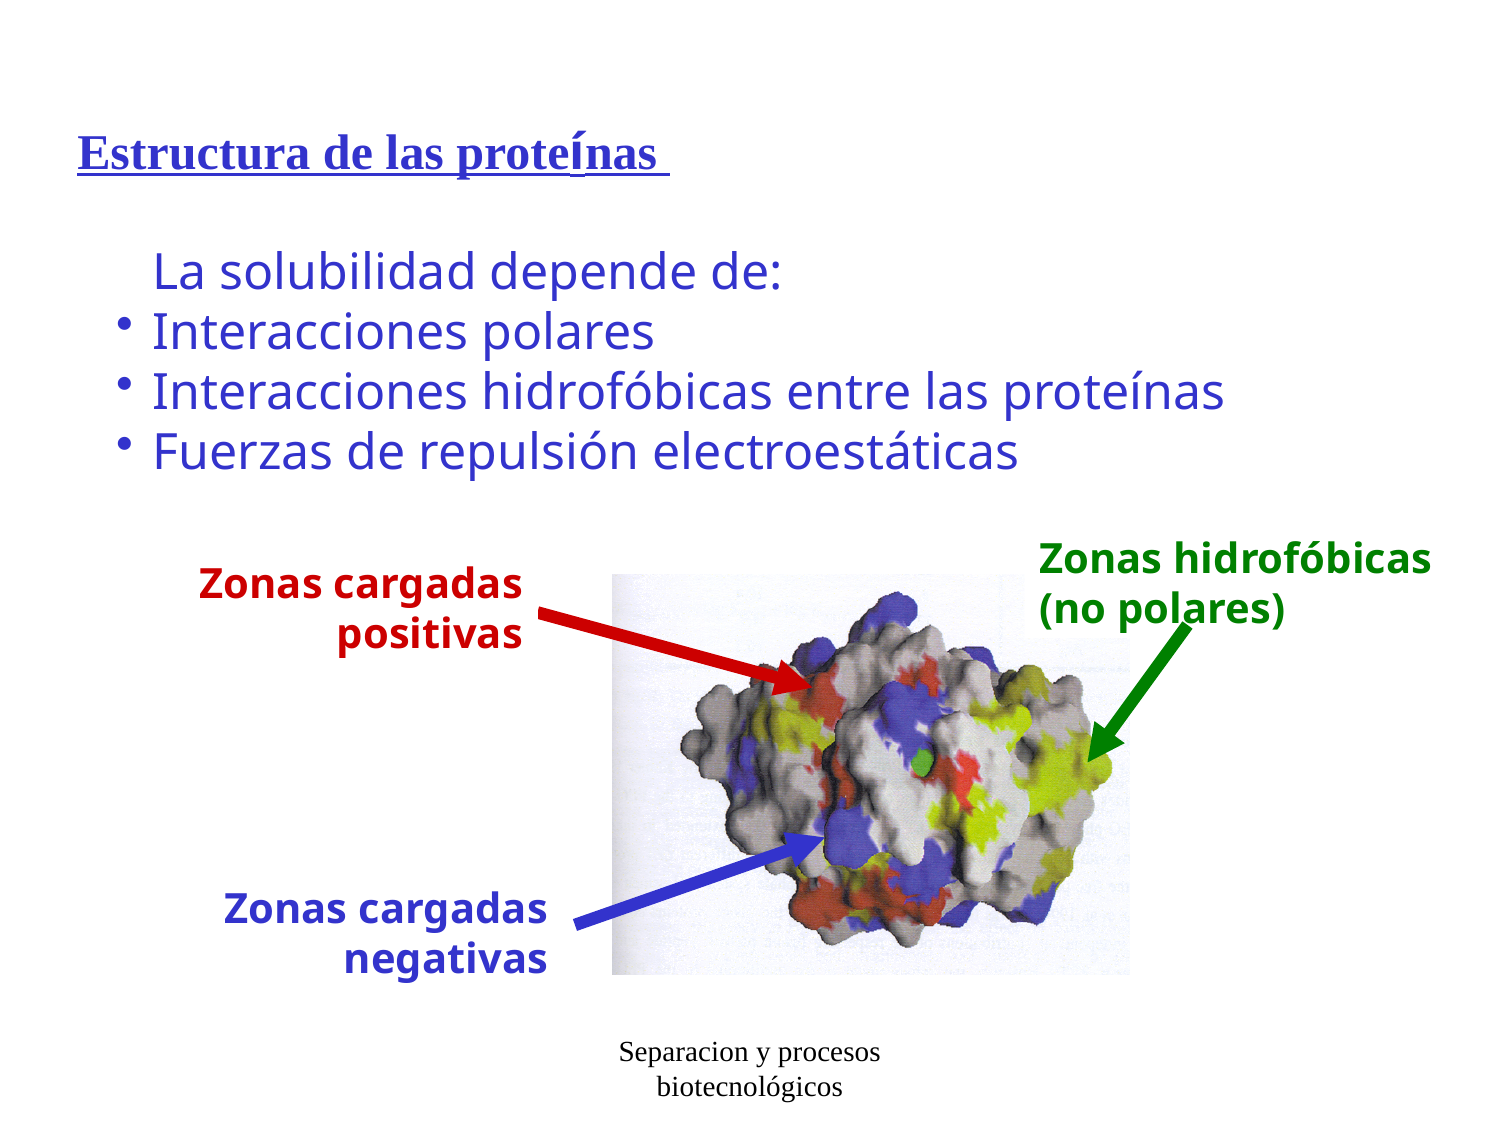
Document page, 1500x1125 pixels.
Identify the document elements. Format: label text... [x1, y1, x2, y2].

text_box [734, 994, 1213, 1070]
text_box Zonas cargadas positivas [62, 549, 538, 664]
text_box Estructura de las proteínas La solubilidad depende de: Interacciones polares Interacciones hidrofóbicas entre las proteínas Fuerzas de repulsión electroestáticas [62, 112, 1450, 488]
text_box Zonas hidrofóbicas (no polares) [1024, 524, 1500, 639]
picture [612, 574, 1130, 976]
footer Separacion y procesos biotecnológicos [512, 1024, 988, 1101]
text_box Zonas cargadas negativas [87, 874, 563, 989]
